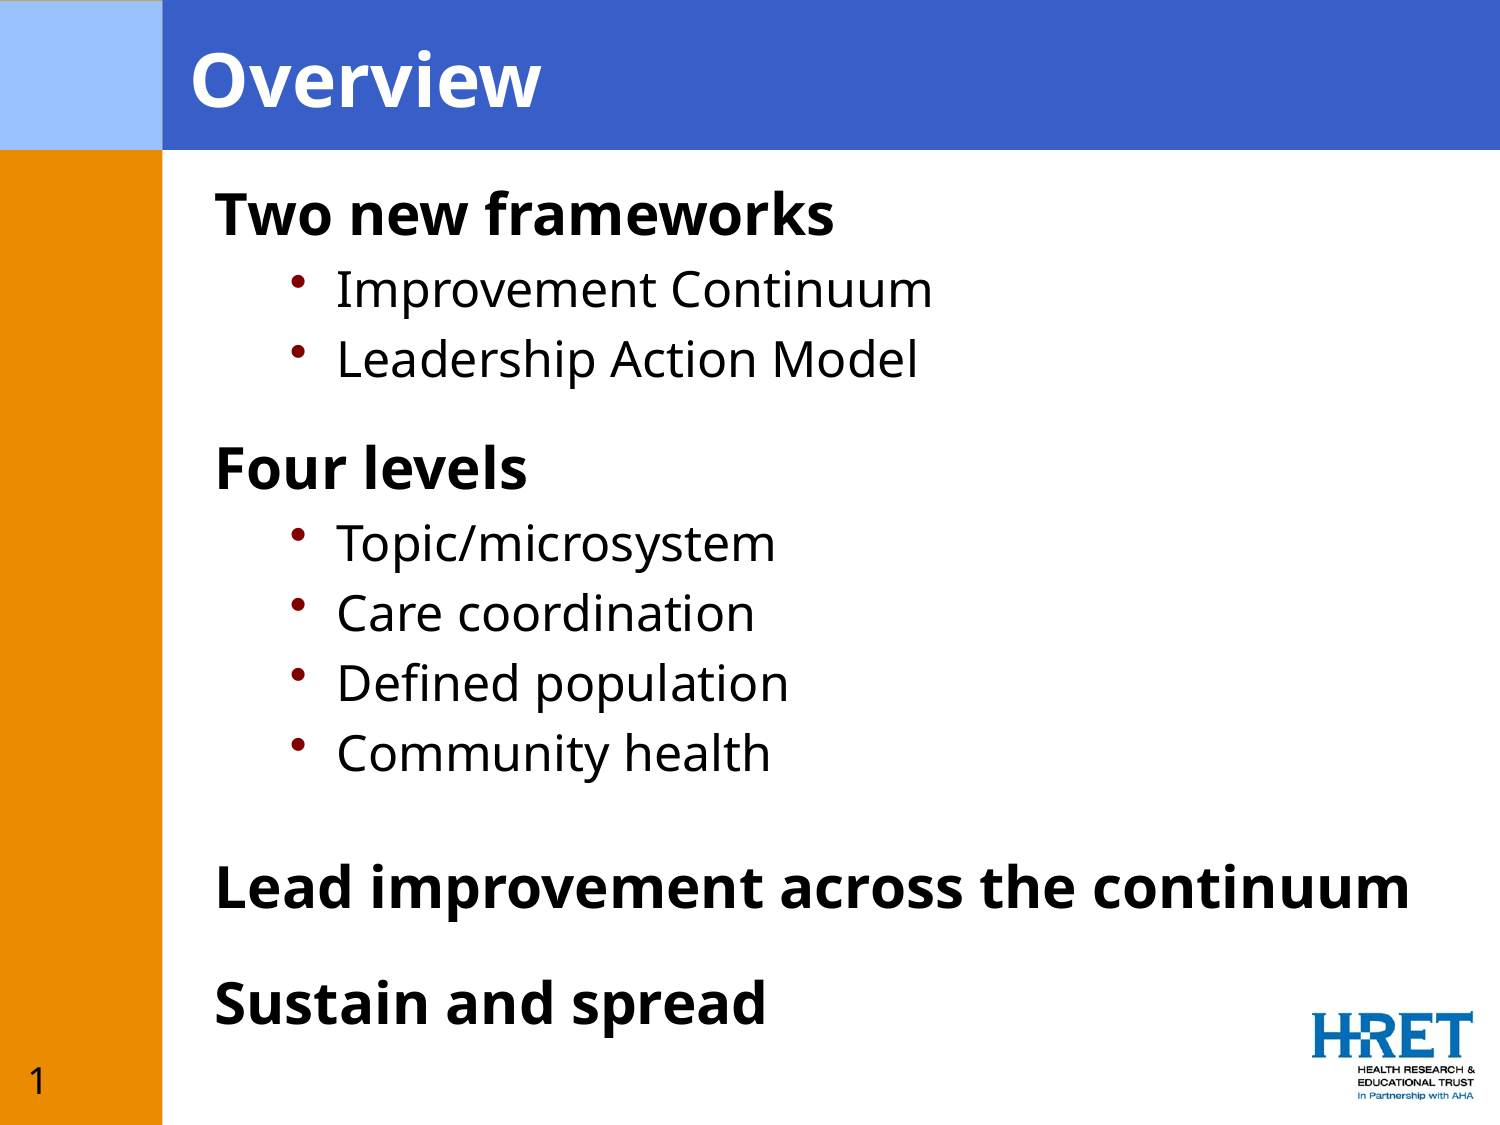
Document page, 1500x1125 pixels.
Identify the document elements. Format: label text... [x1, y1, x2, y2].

picture [1312, 1011, 1475, 1100]
text_box 1 [12, 1049, 88, 1110]
list Two new frameworks Improvement Continuum Leadership Action Model Four levels Topic/microsystem Care coordination Defined population Community health Lead improvement across the continuum Sustain and spread [200, 170, 1463, 975]
title Overview [174, 24, 1425, 138]
